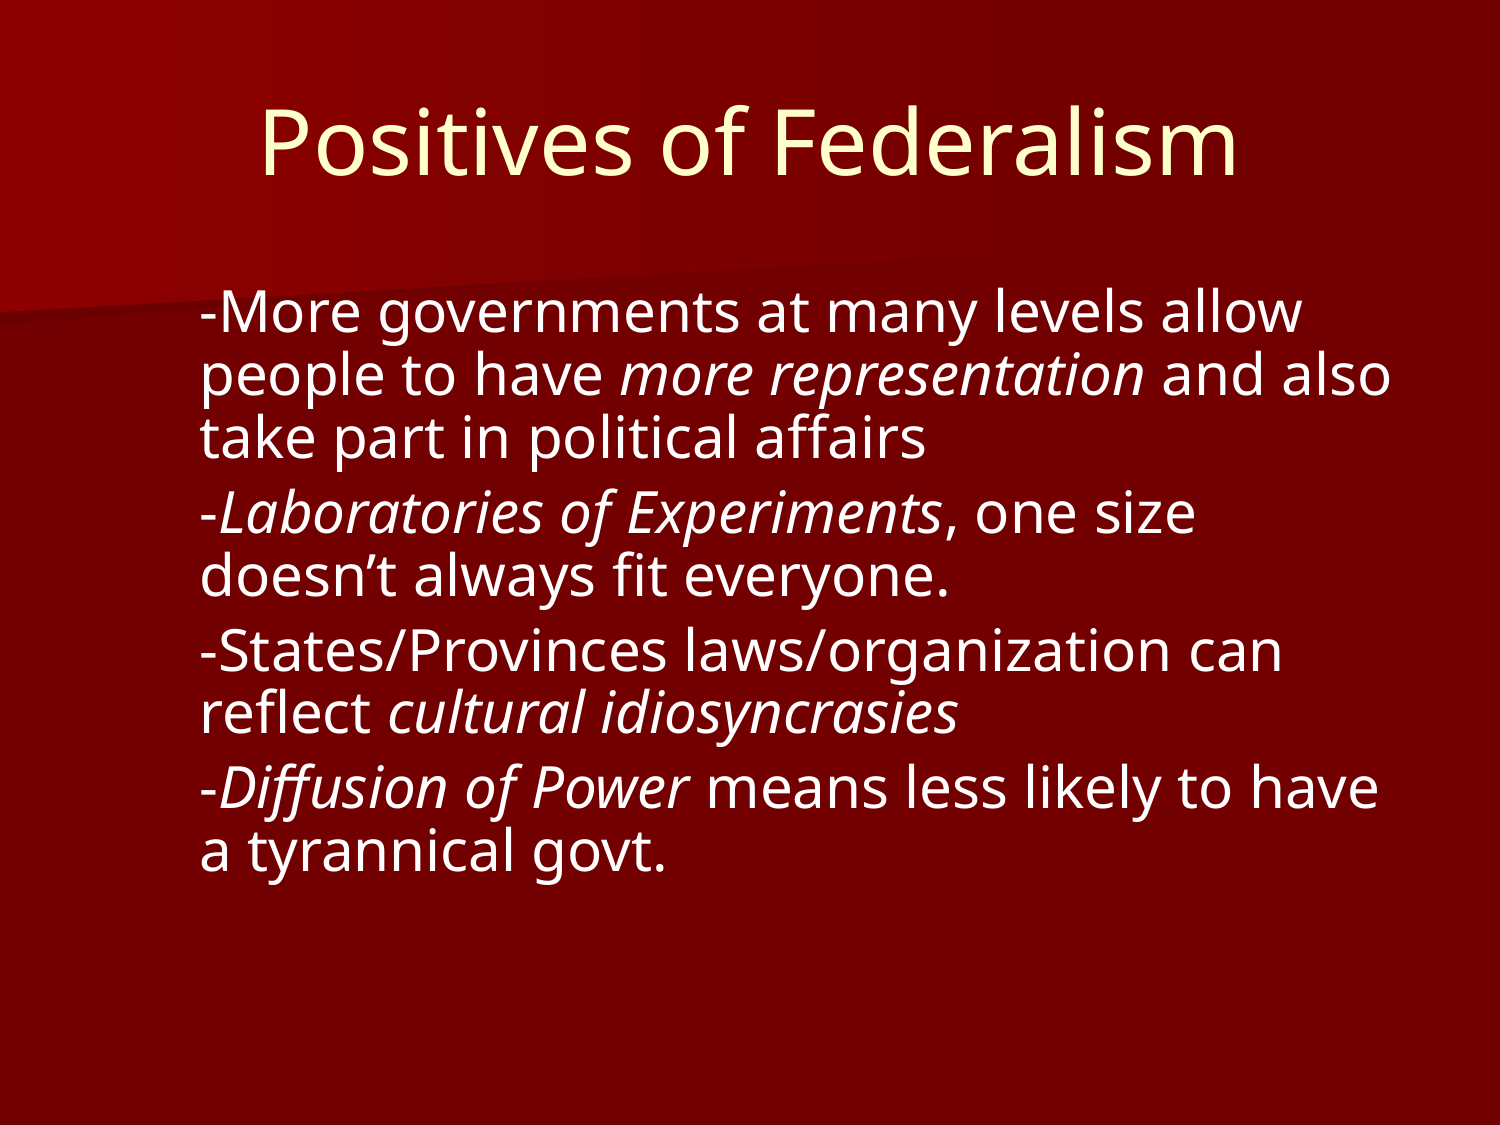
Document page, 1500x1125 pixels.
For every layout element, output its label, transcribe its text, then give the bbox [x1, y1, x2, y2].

title Positives of Federalism [74, 44, 1426, 233]
list -More governments at many levels allow people to have more representation and also take part in political affairs -Laboratories of Experiments, one size doesn’t always fit everyone. -States/Provinces laws/organization can reflect cultural idiosyncrasies -Diffusion of Power means less likely to have a tyrannical govt. [62, 274, 1413, 1088]
